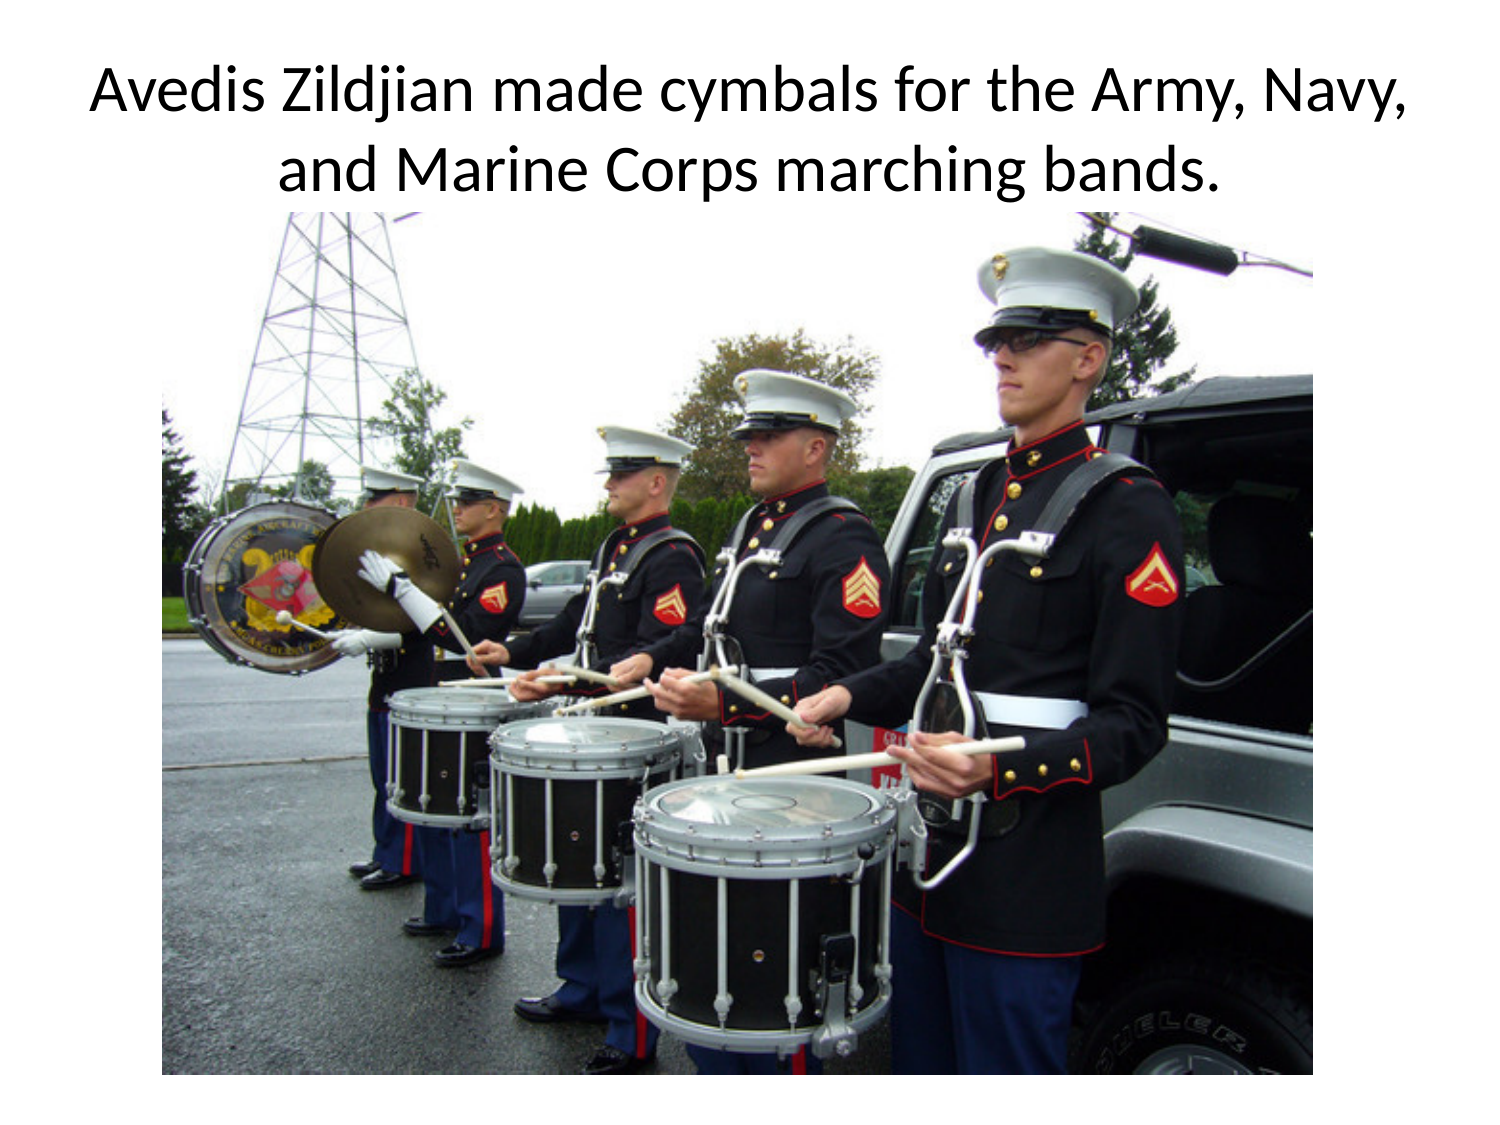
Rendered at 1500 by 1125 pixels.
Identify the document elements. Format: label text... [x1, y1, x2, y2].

list Avedis Zildjian made cymbals for the Army, Navy, and Marine Corps marching bands. [37, 37, 1463, 1088]
picture [162, 212, 1313, 1076]
